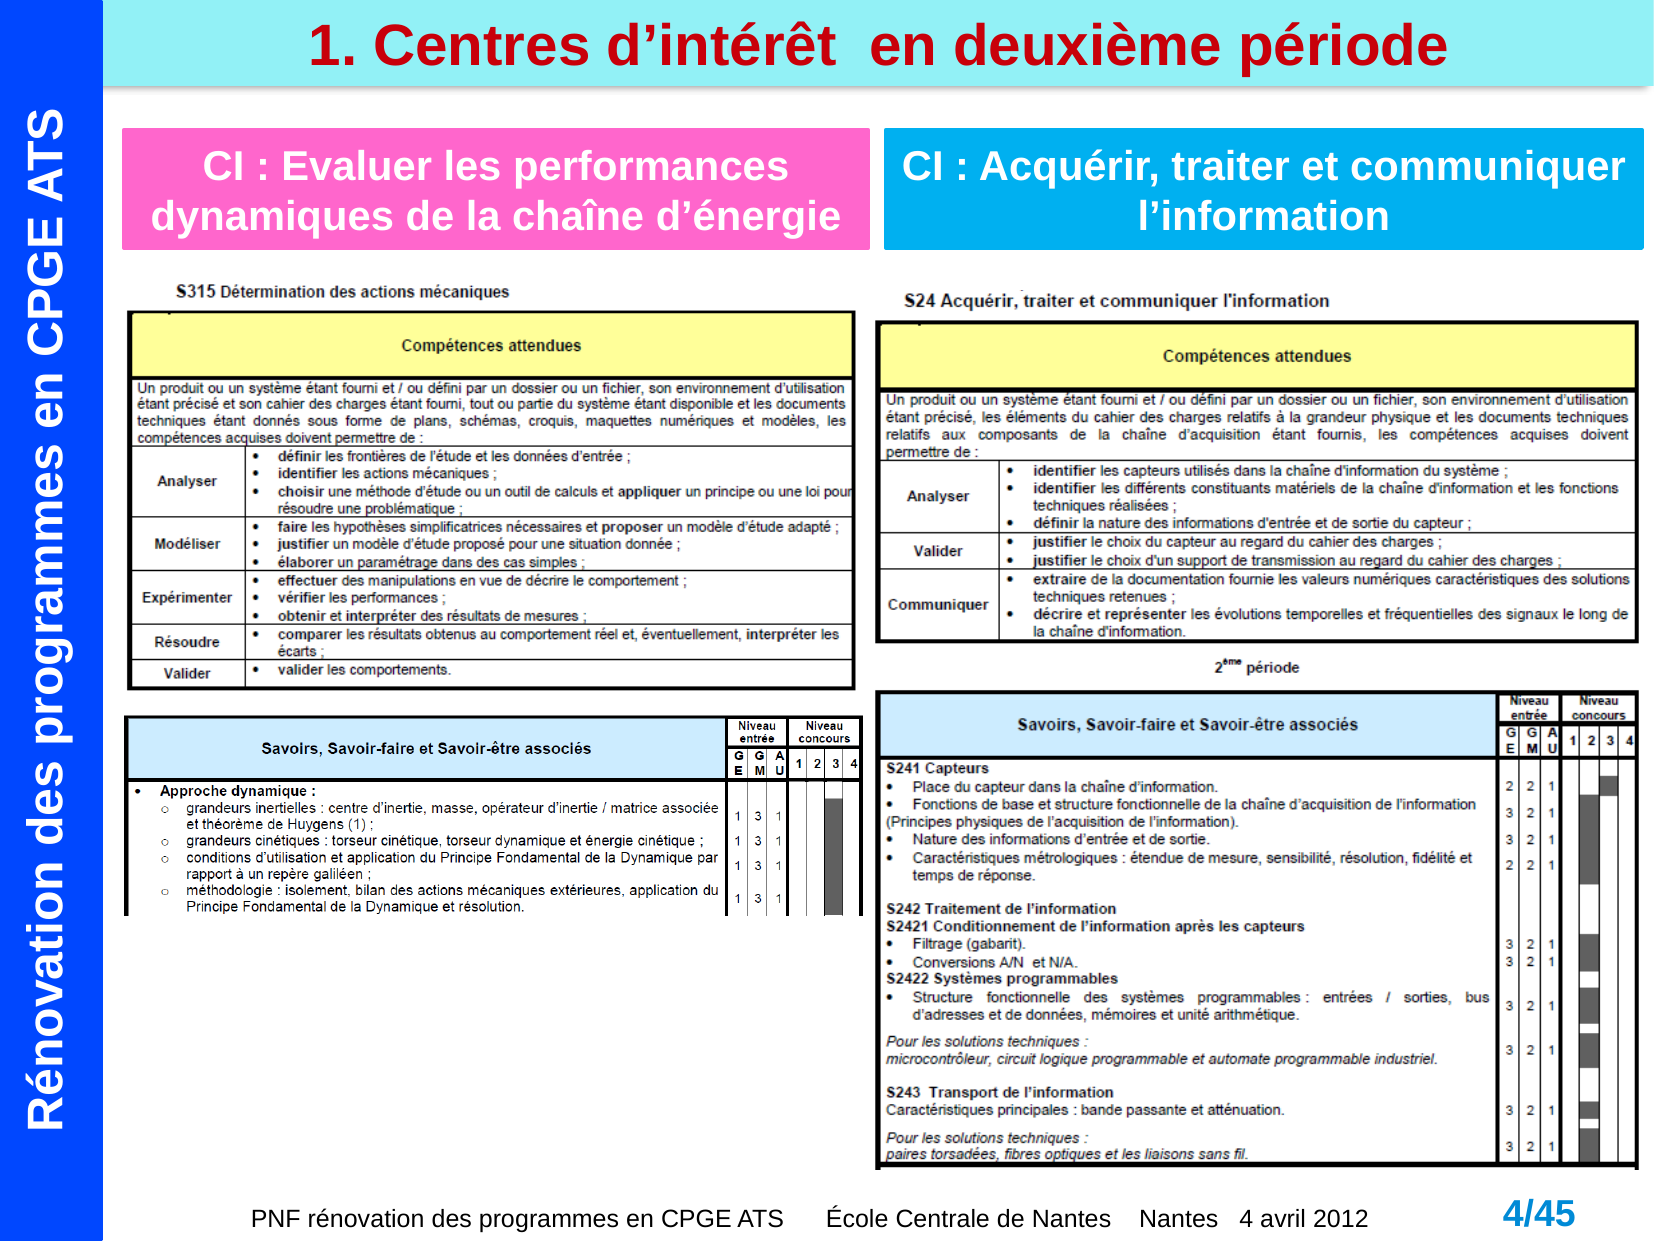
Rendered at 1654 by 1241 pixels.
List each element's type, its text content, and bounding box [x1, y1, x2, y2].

picture [119, 710, 865, 916]
text_box CI : Evaluer les performances dynamiques de la chaîne d’énergie [122, 128, 870, 250]
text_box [861, 283, 1643, 1170]
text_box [117, 278, 863, 698]
text_box CI : Acquérir, traiter et communiquer l’information [884, 128, 1644, 250]
text_box 1. Centres d’intérêt en deuxième période [293, 0, 1465, 85]
